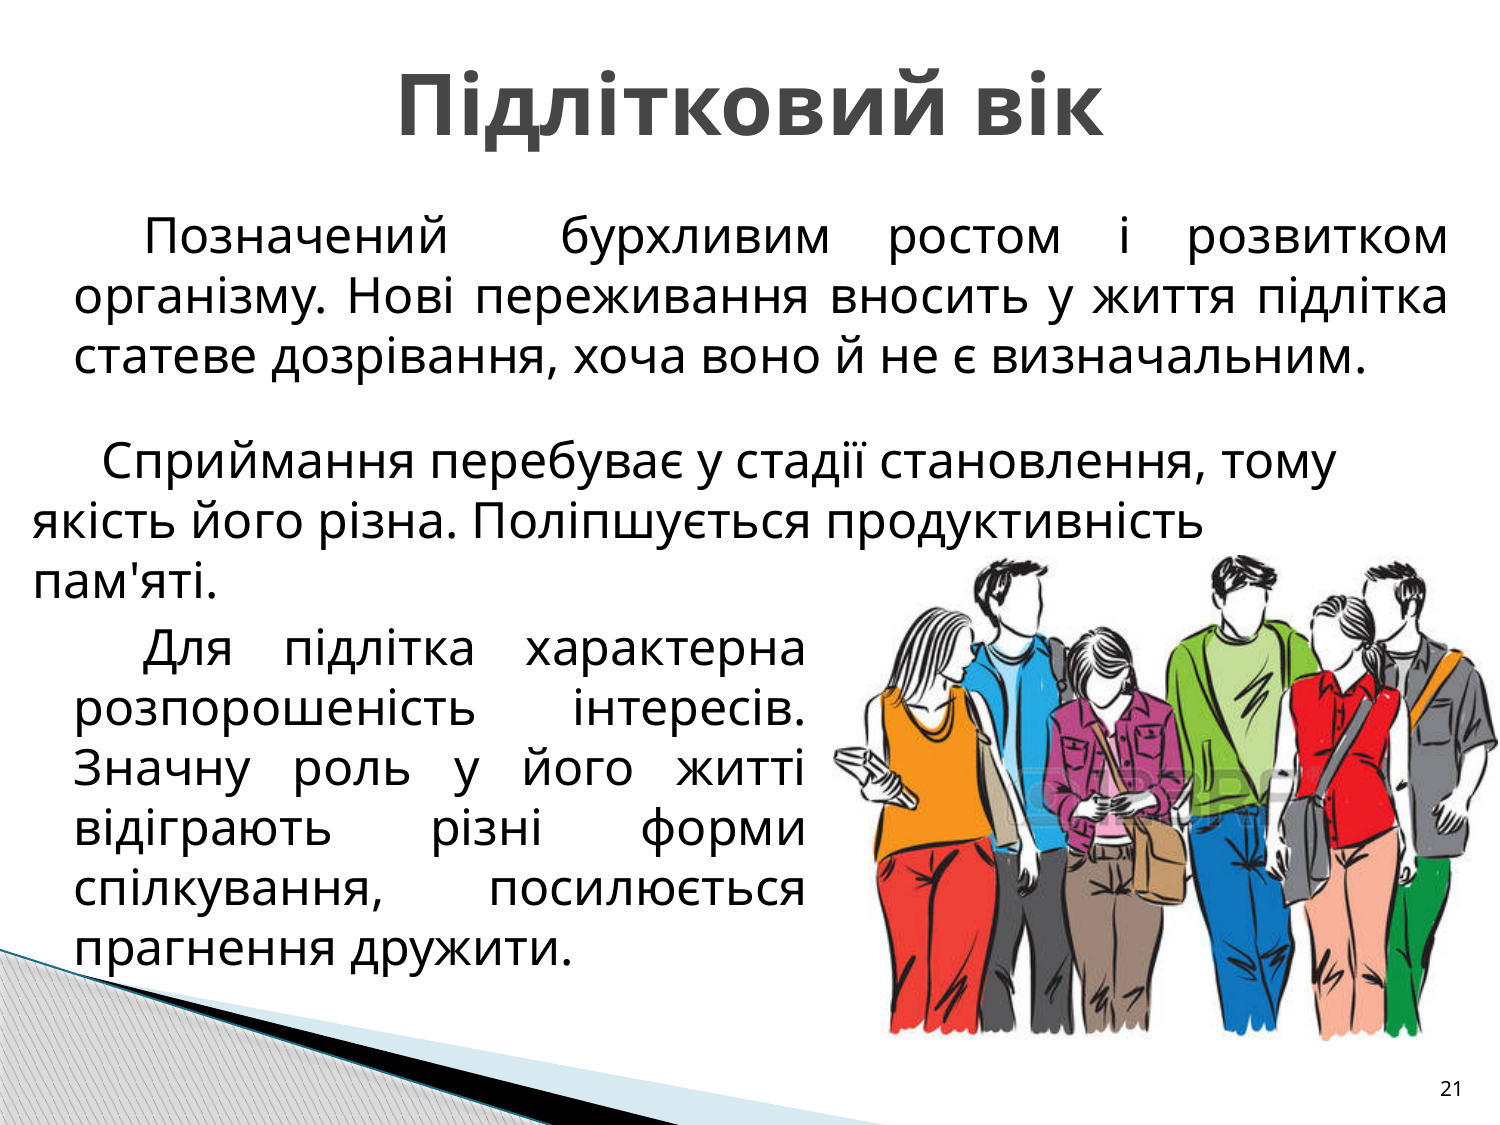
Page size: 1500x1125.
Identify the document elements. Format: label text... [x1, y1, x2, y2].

slide_number 21 [1418, 1052, 1479, 1112]
text_box Для підлітка характерна розпорошеність інтересів. Значну роль у його житті відіграють різні форми спілкування, посилюється прагнення дружити. [41, 608, 823, 984]
text_box Сприймання перебуває у стадії становлення, тому якість його різна. Поліпшується продуктивність пам'яті. [0, 420, 1400, 616]
picture [833, 554, 1498, 1041]
list Позначений бурхливим ростом і розвитком організму. Нові переживання вносить у життя підлітка статеве дозрівання, хоча воно й не є визначальним. [41, 196, 1466, 468]
title Підлітковий вік [75, 7, 1425, 195]
